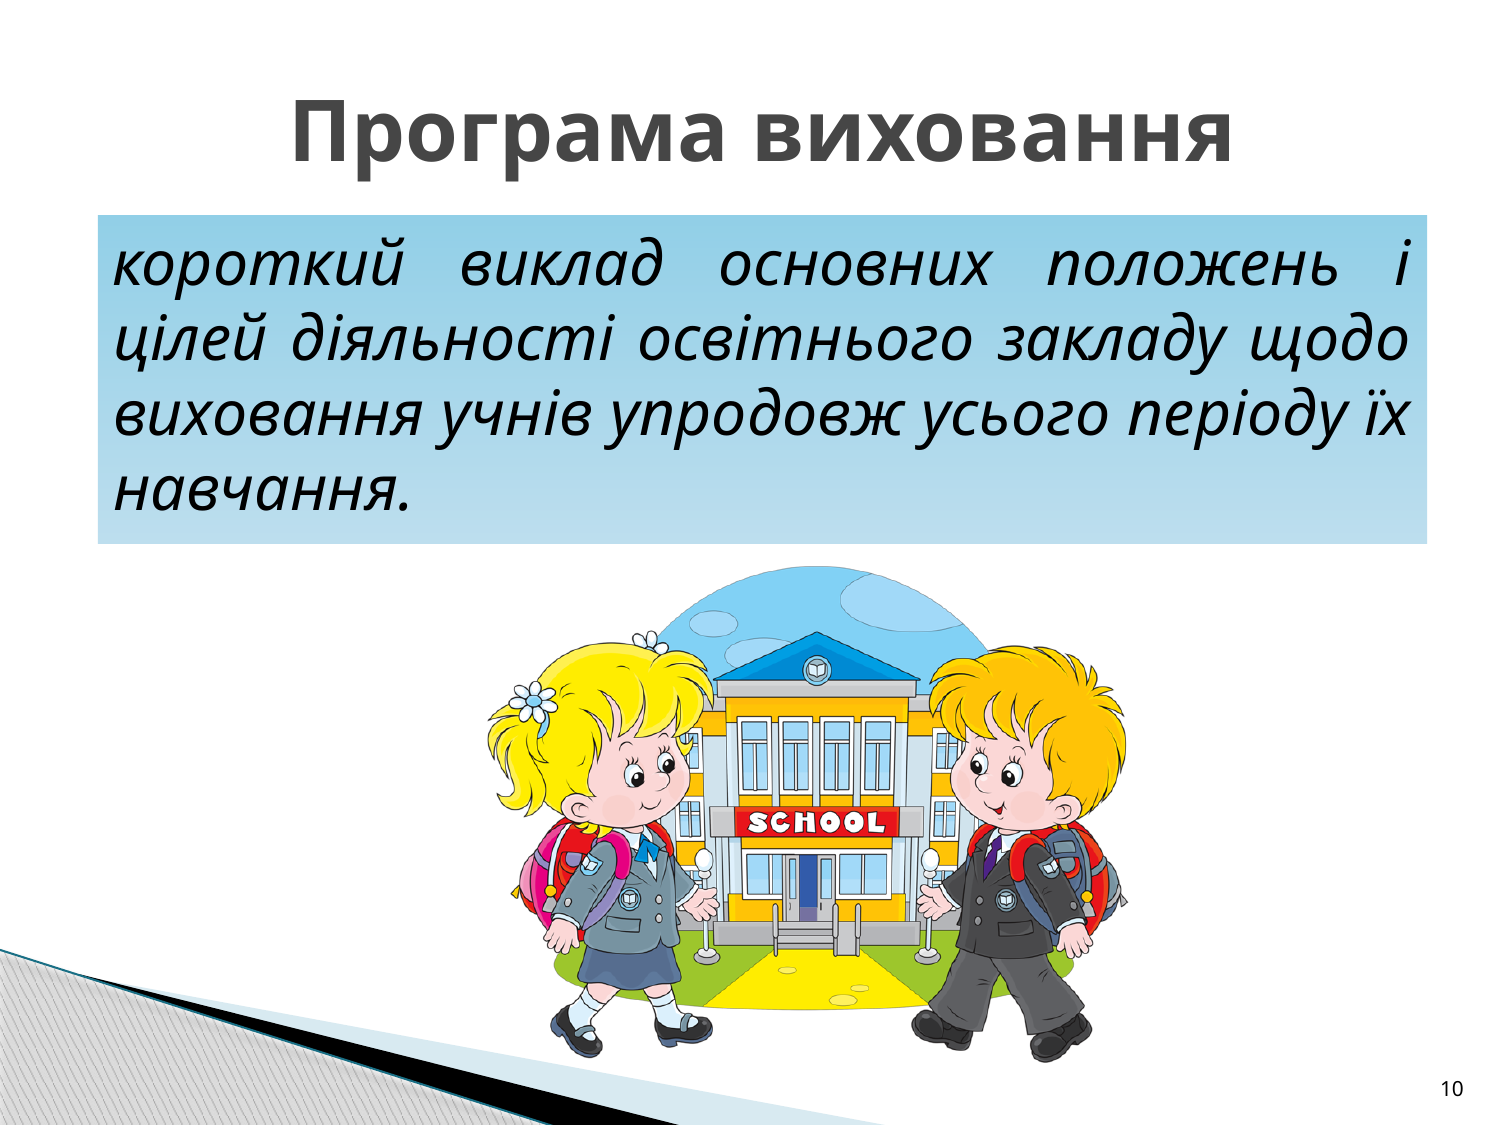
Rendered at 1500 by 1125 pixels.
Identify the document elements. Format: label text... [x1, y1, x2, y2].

slide_number 10 [1418, 1051, 1479, 1112]
picture [478, 562, 1135, 1064]
list короткий виклад основних положень і цілей діяльності освітнього закладу щодо виховання учнів упродовж усього періоду їх навчання. [97, 215, 1428, 544]
title Програма виховання [50, 58, 1475, 197]
